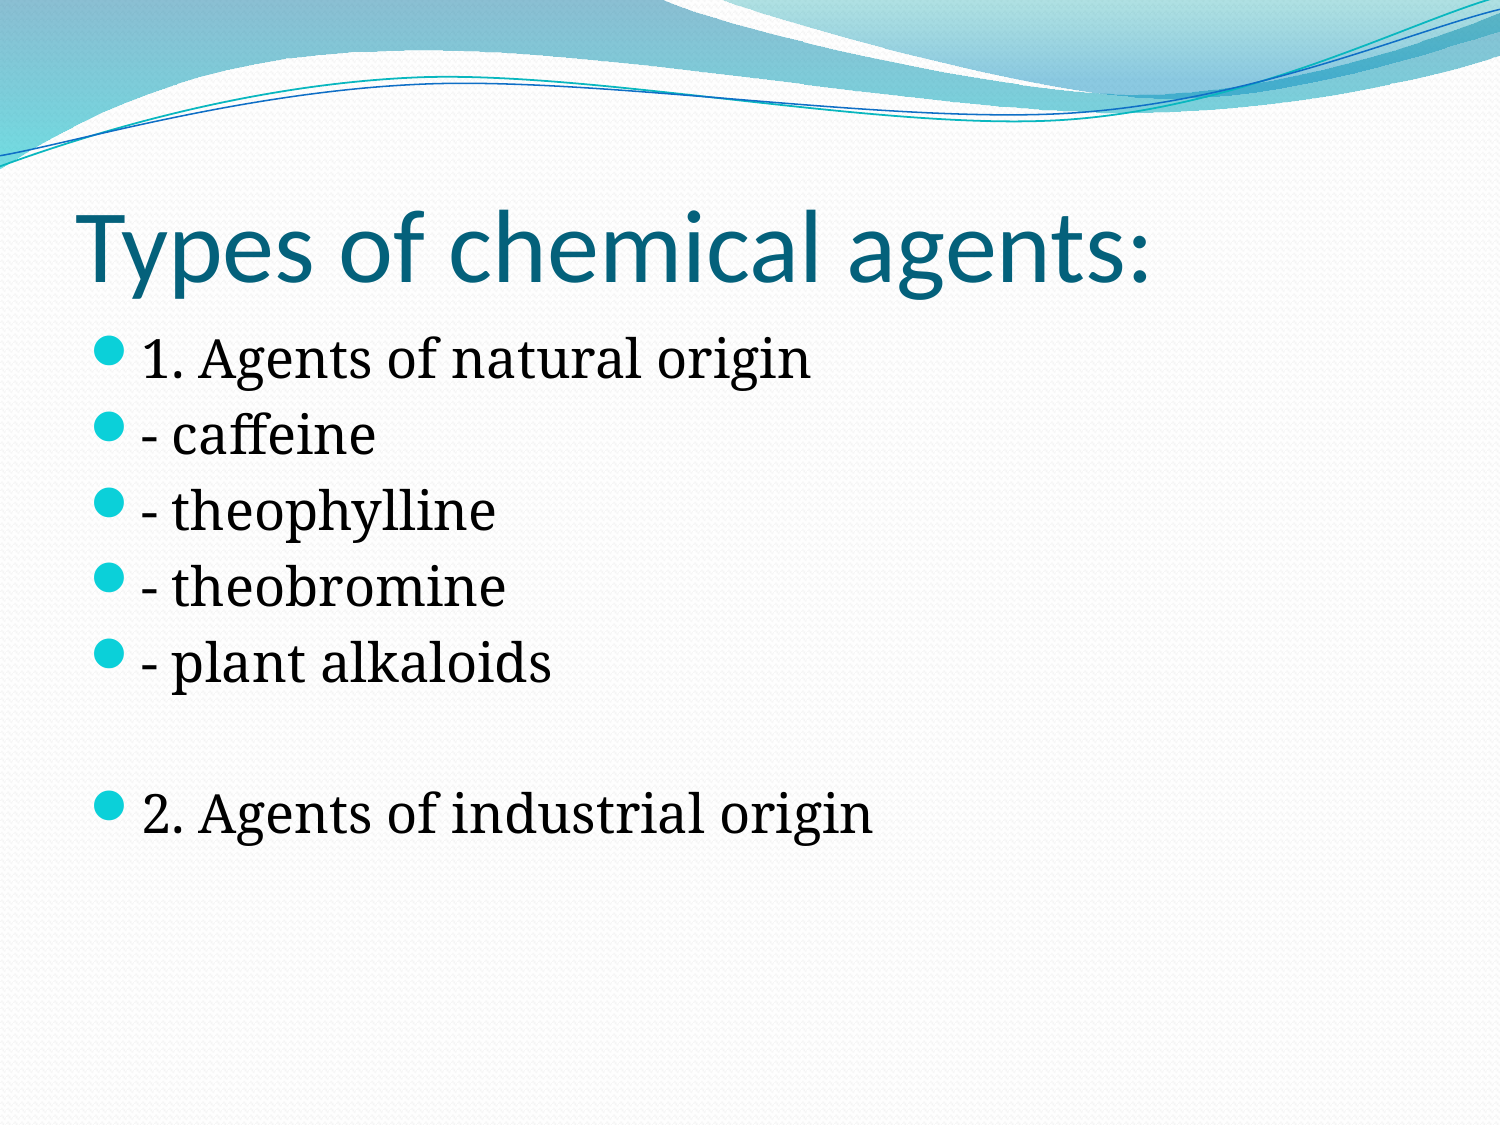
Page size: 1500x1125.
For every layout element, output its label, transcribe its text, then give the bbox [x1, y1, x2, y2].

title Types of chemical agents: [75, 115, 1425, 303]
list 1. Agents of natural origin - caffeine - theophylline - theobromine - plant alkaloids 2. Agents of industrial origin [75, 317, 1425, 1038]
